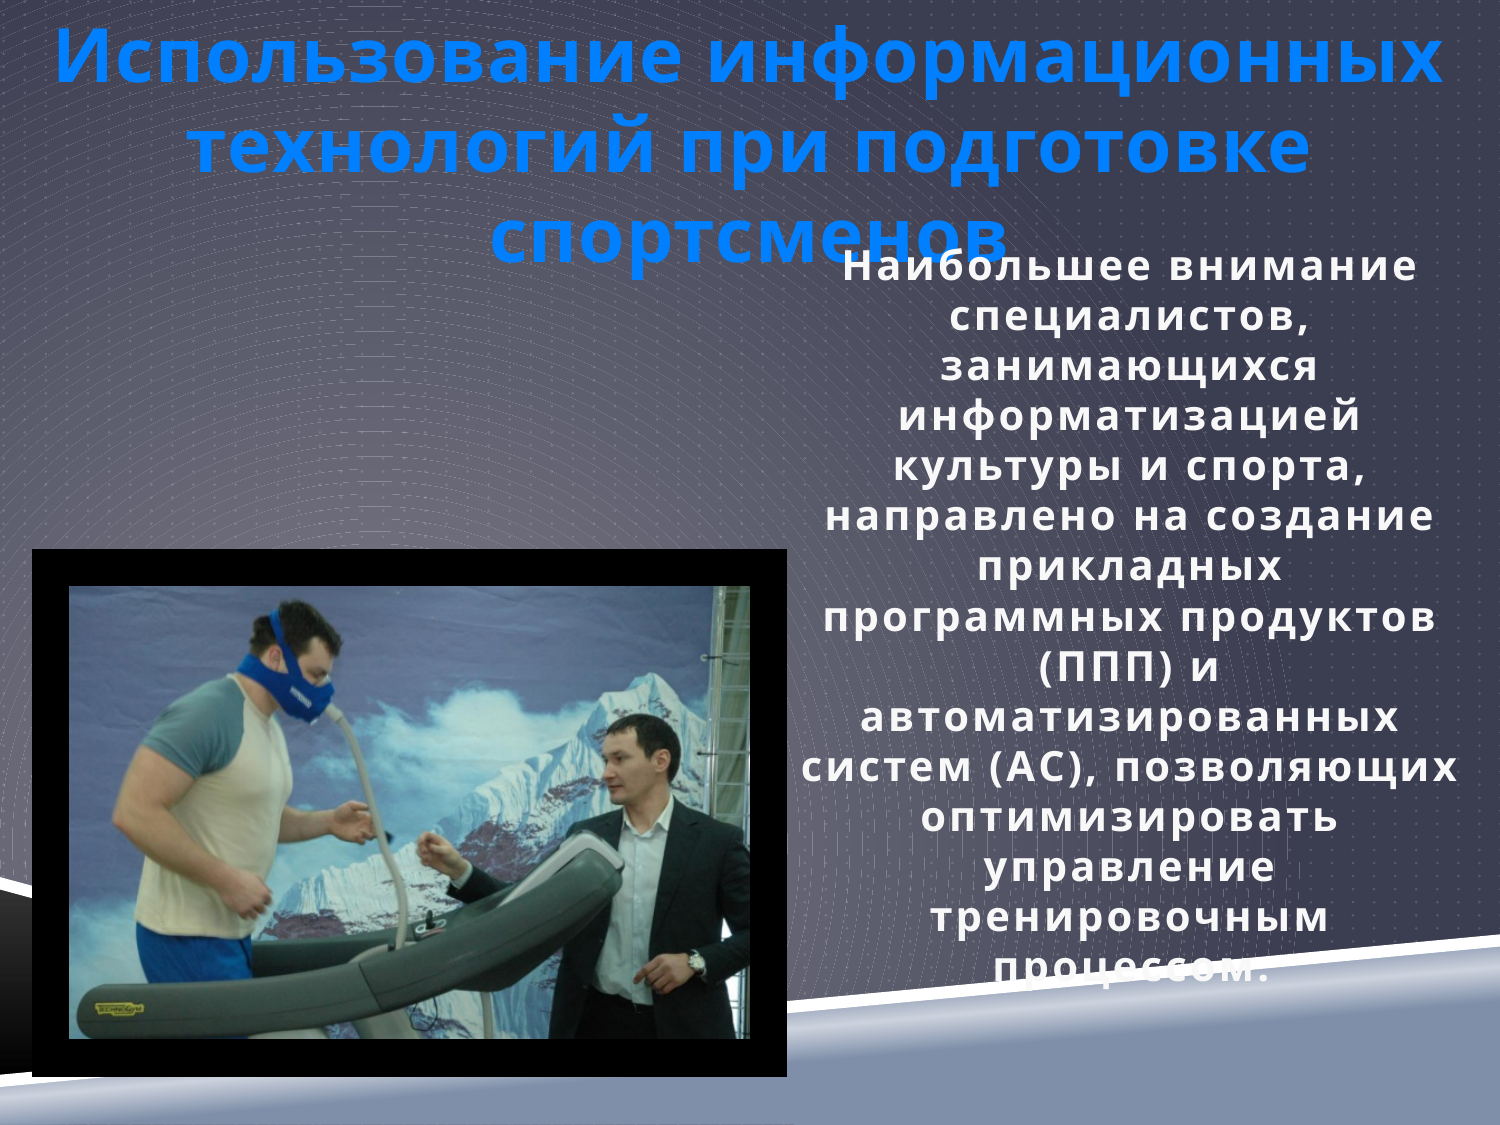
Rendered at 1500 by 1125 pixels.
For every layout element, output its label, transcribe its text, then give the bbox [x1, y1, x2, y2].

picture [69, 585, 751, 1040]
text_box Использование информационных технологий при подготовке спортсменов [0, 0, 1500, 285]
text_box Наибольшее внимание специалистов, занимающихся информатизацией культуры и спорта, направлено на создание прикладных программных продуктов (ППП) и автоматизированных систем (АС), позволяющих оптимизировать управление тренировочным процессом. [785, 231, 1477, 997]
